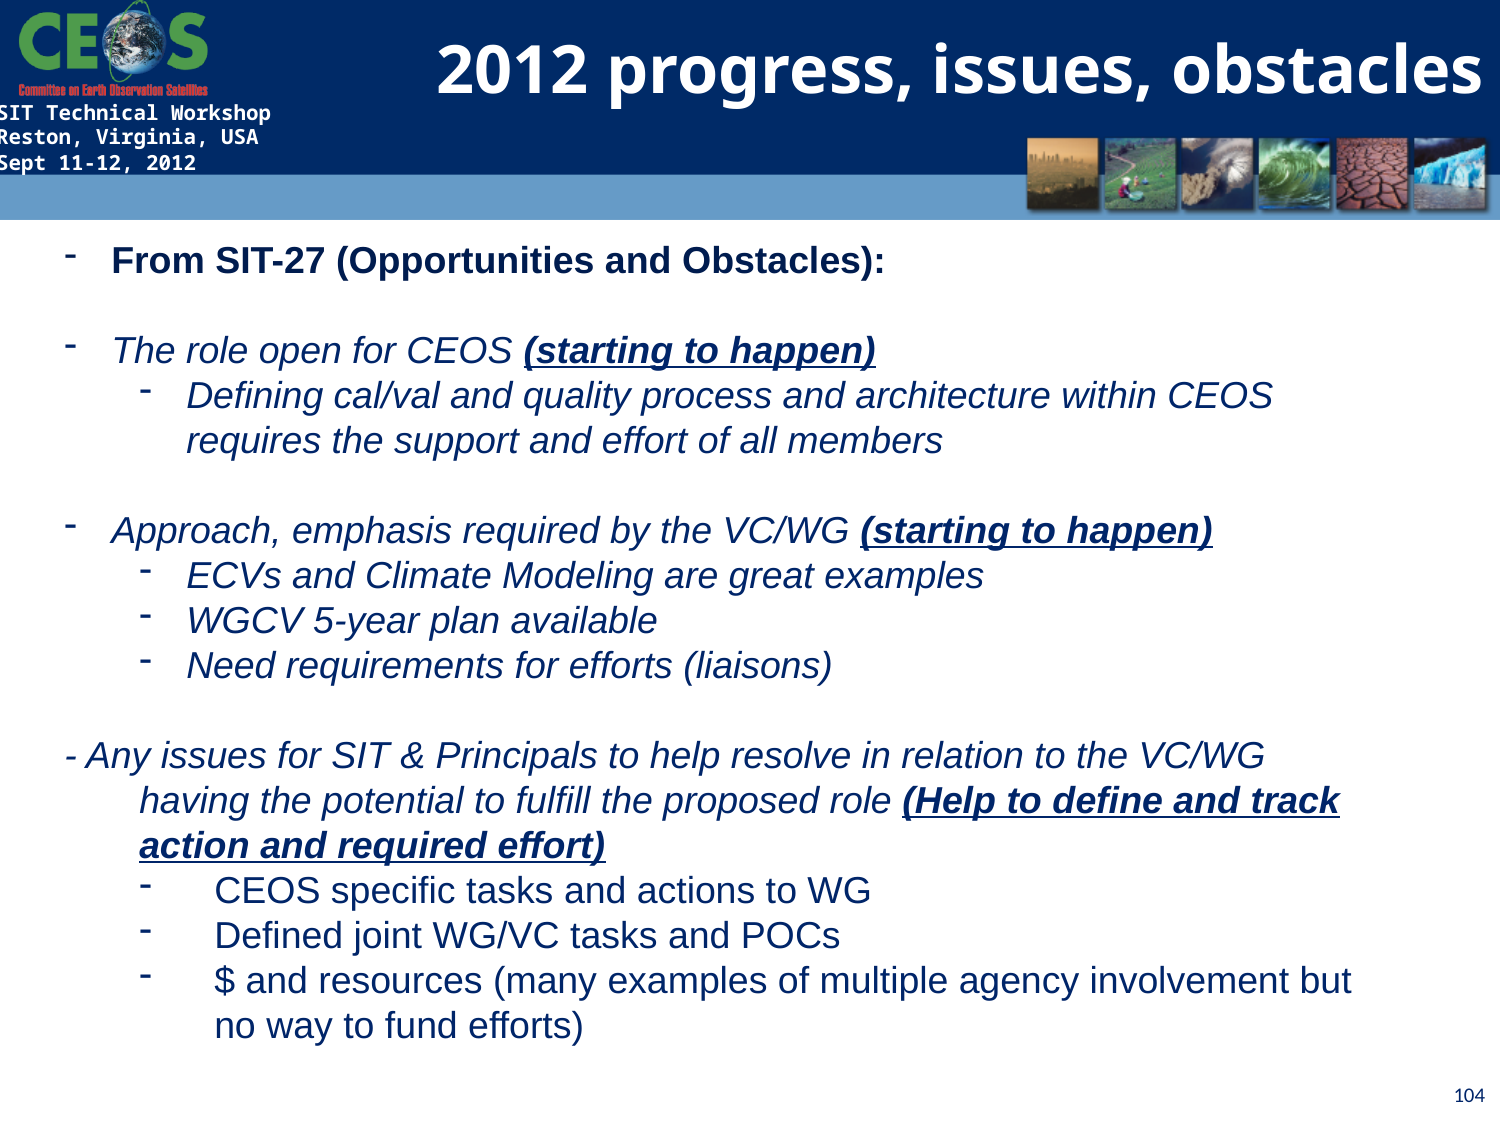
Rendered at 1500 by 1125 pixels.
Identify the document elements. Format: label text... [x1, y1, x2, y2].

picture [0, 0, 1500, 220]
slide_number 104 [1379, 1073, 1500, 1125]
text_box 2012 progress, issues, obstacles [226, 16, 1500, 117]
text_box From SIT-27 (Opportunities and Obstacles): The role open for CEOS (starting to happen) Defining cal/val and quality process and architecture within CEOS requires the support and effort of all members Approach, emphasis required by the VC/WG (starting to happen) ECVs and Climate Modeling are great examples WGCV 5-year plan available Need requirements for efforts (liaisons) - Any issues for SIT & Principals to help resolve in relation to the VC/WG having the potential to fulfill the proposed role (Help to define and track action and required effort) CEOS specific tasks and actions to WG Defined joint WG/VC tasks and POCs $ and resources (many examples of multiple agency involvement but no way to fund efforts) [49, 229, 1379, 1125]
